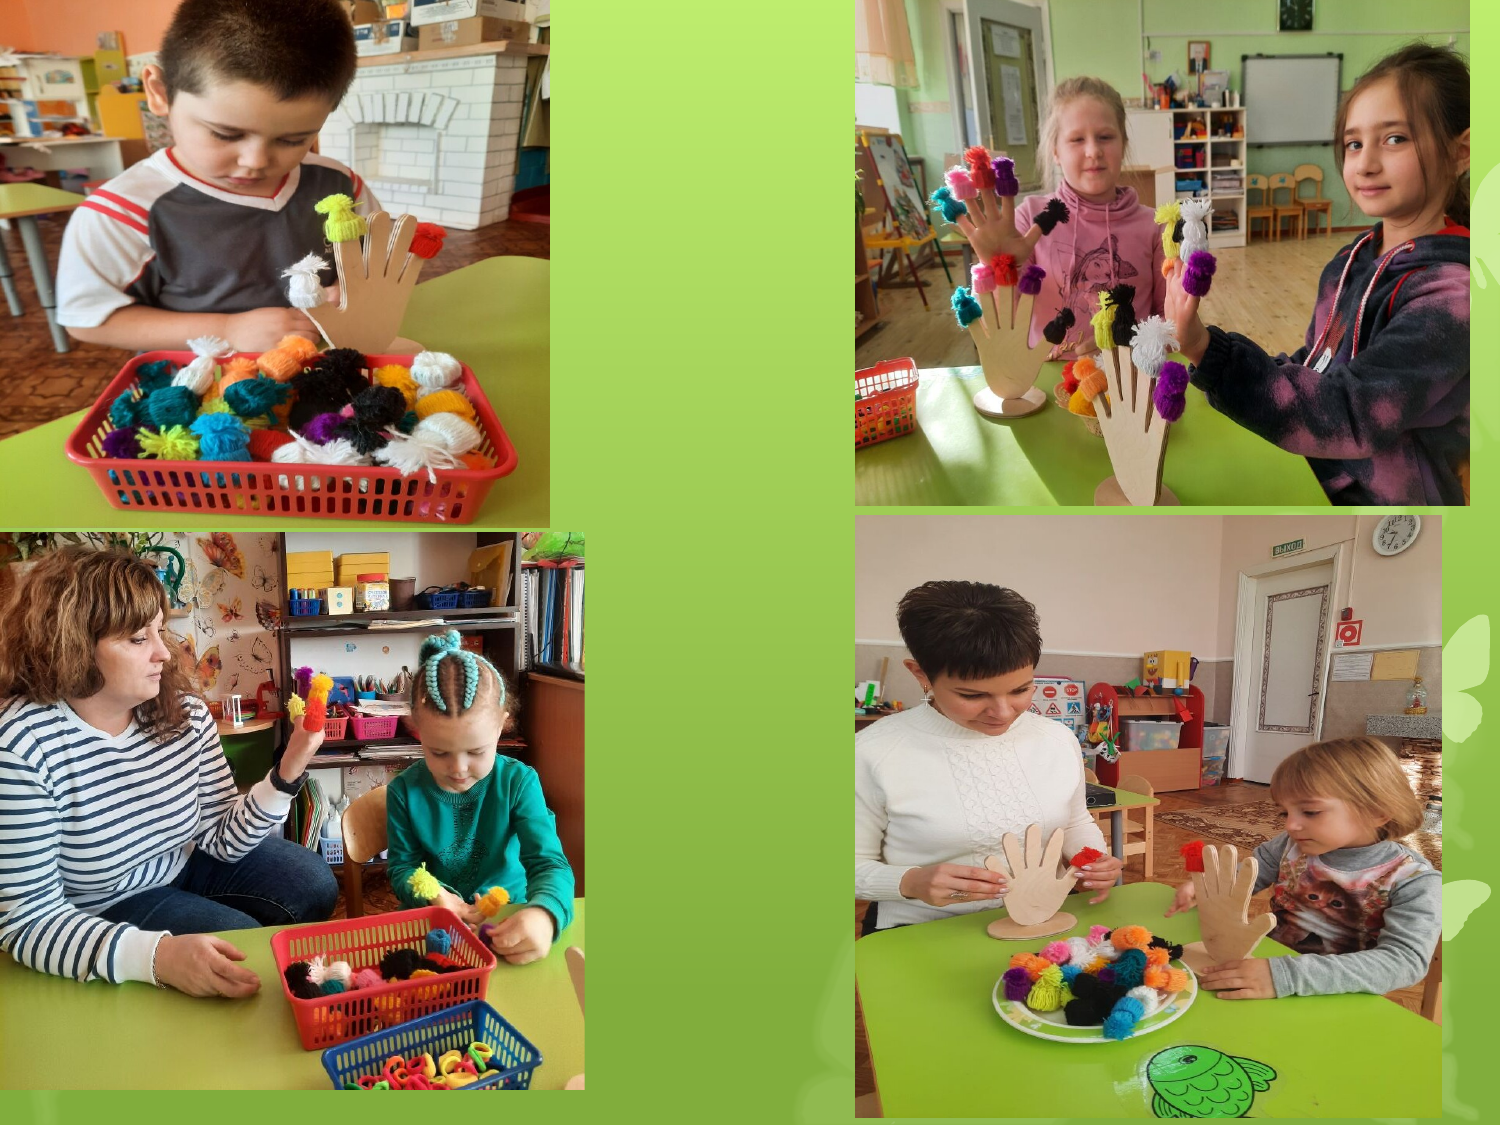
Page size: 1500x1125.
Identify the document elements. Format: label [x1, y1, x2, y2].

picture [854, 514, 1442, 1119]
picture [0, 0, 550, 528]
picture [854, 0, 1470, 506]
picture [0, 531, 586, 1090]
